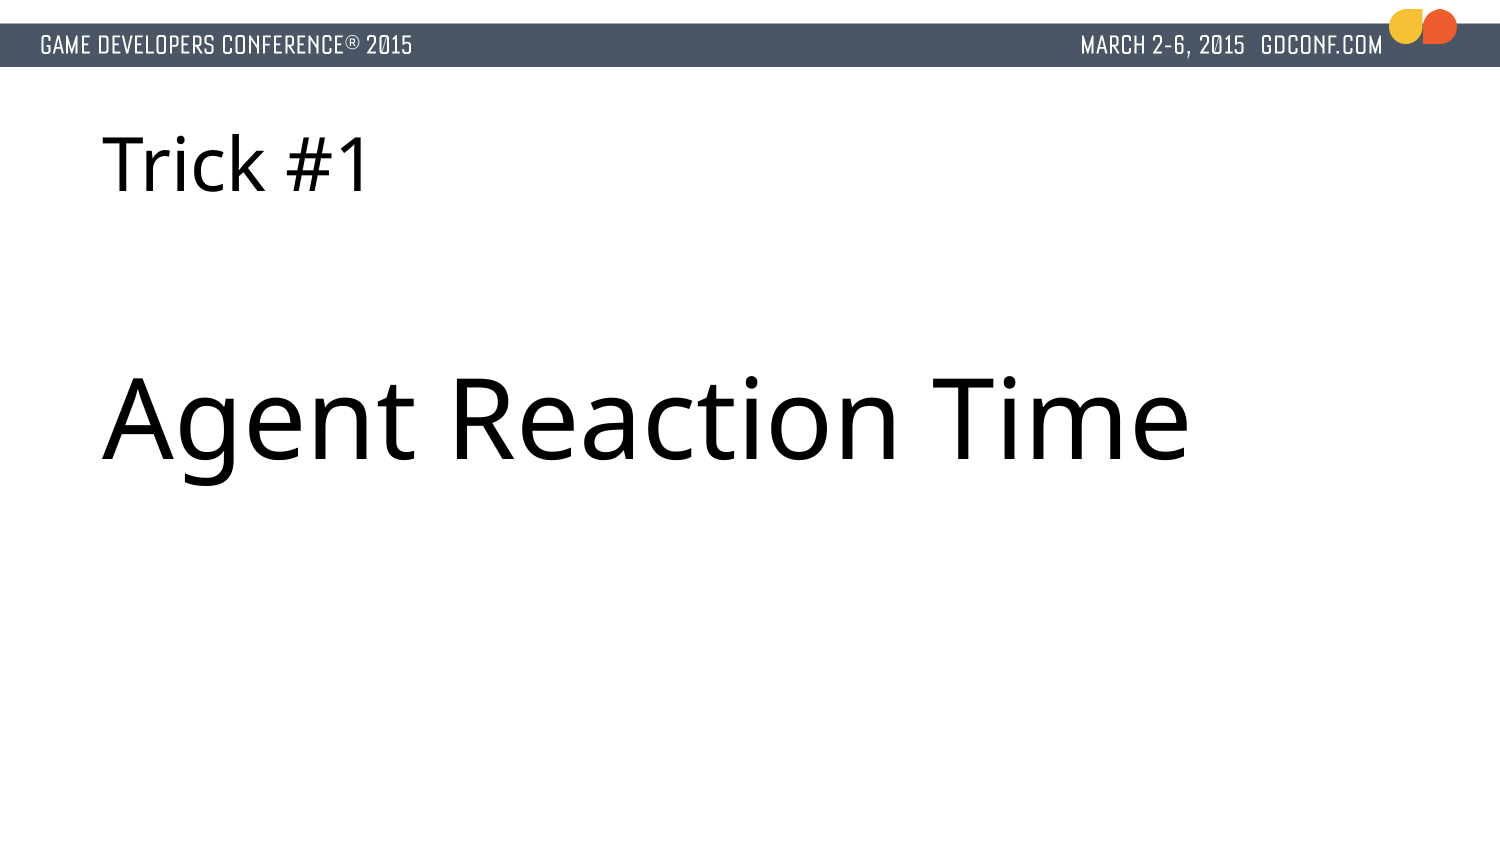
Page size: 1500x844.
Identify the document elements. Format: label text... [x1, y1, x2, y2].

list Agent Reaction Time [87, 246, 1413, 697]
picture [0, 9, 1500, 67]
title Trick #1 [87, 109, 1413, 238]
